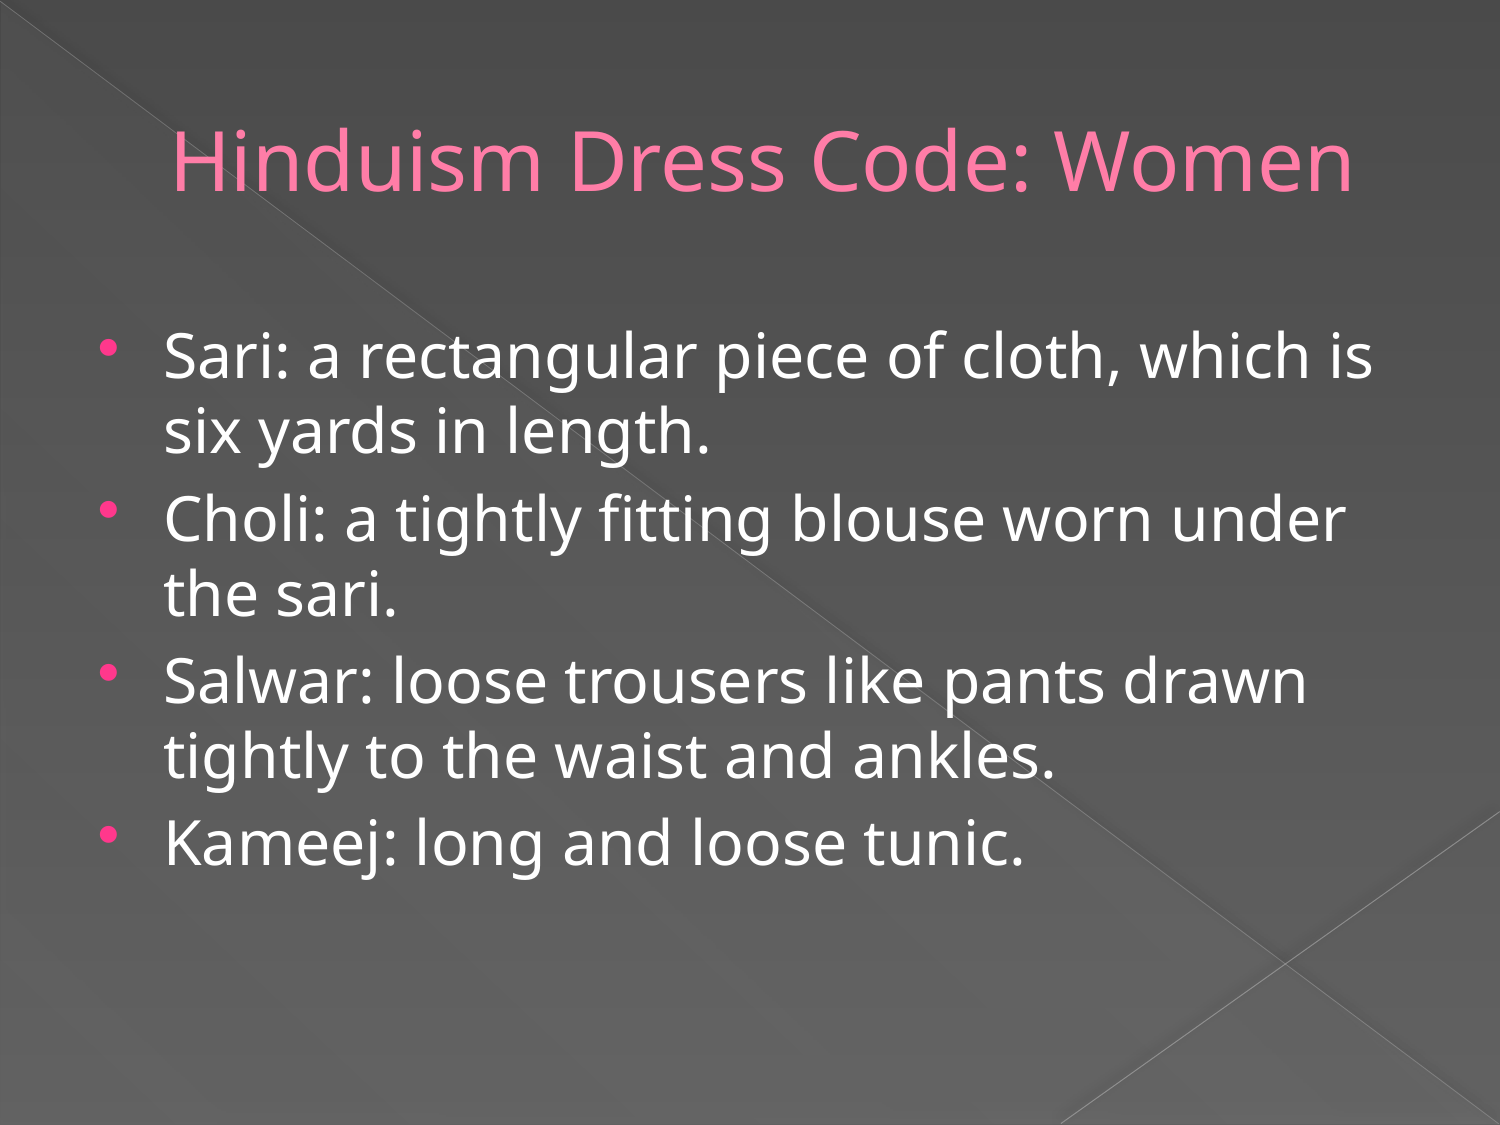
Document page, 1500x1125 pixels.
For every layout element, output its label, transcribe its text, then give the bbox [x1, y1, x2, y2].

title Hinduism Dress Code: Women [75, 43, 1425, 274]
list Sari: a rectangular piece of cloth, which is six yards in length. Choli: a tightly fitting blouse worn under the sari. Salwar: loose trousers like pants drawn tightly to the waist and ankles. Kameej: long and loose tunic. [75, 308, 1425, 1059]
